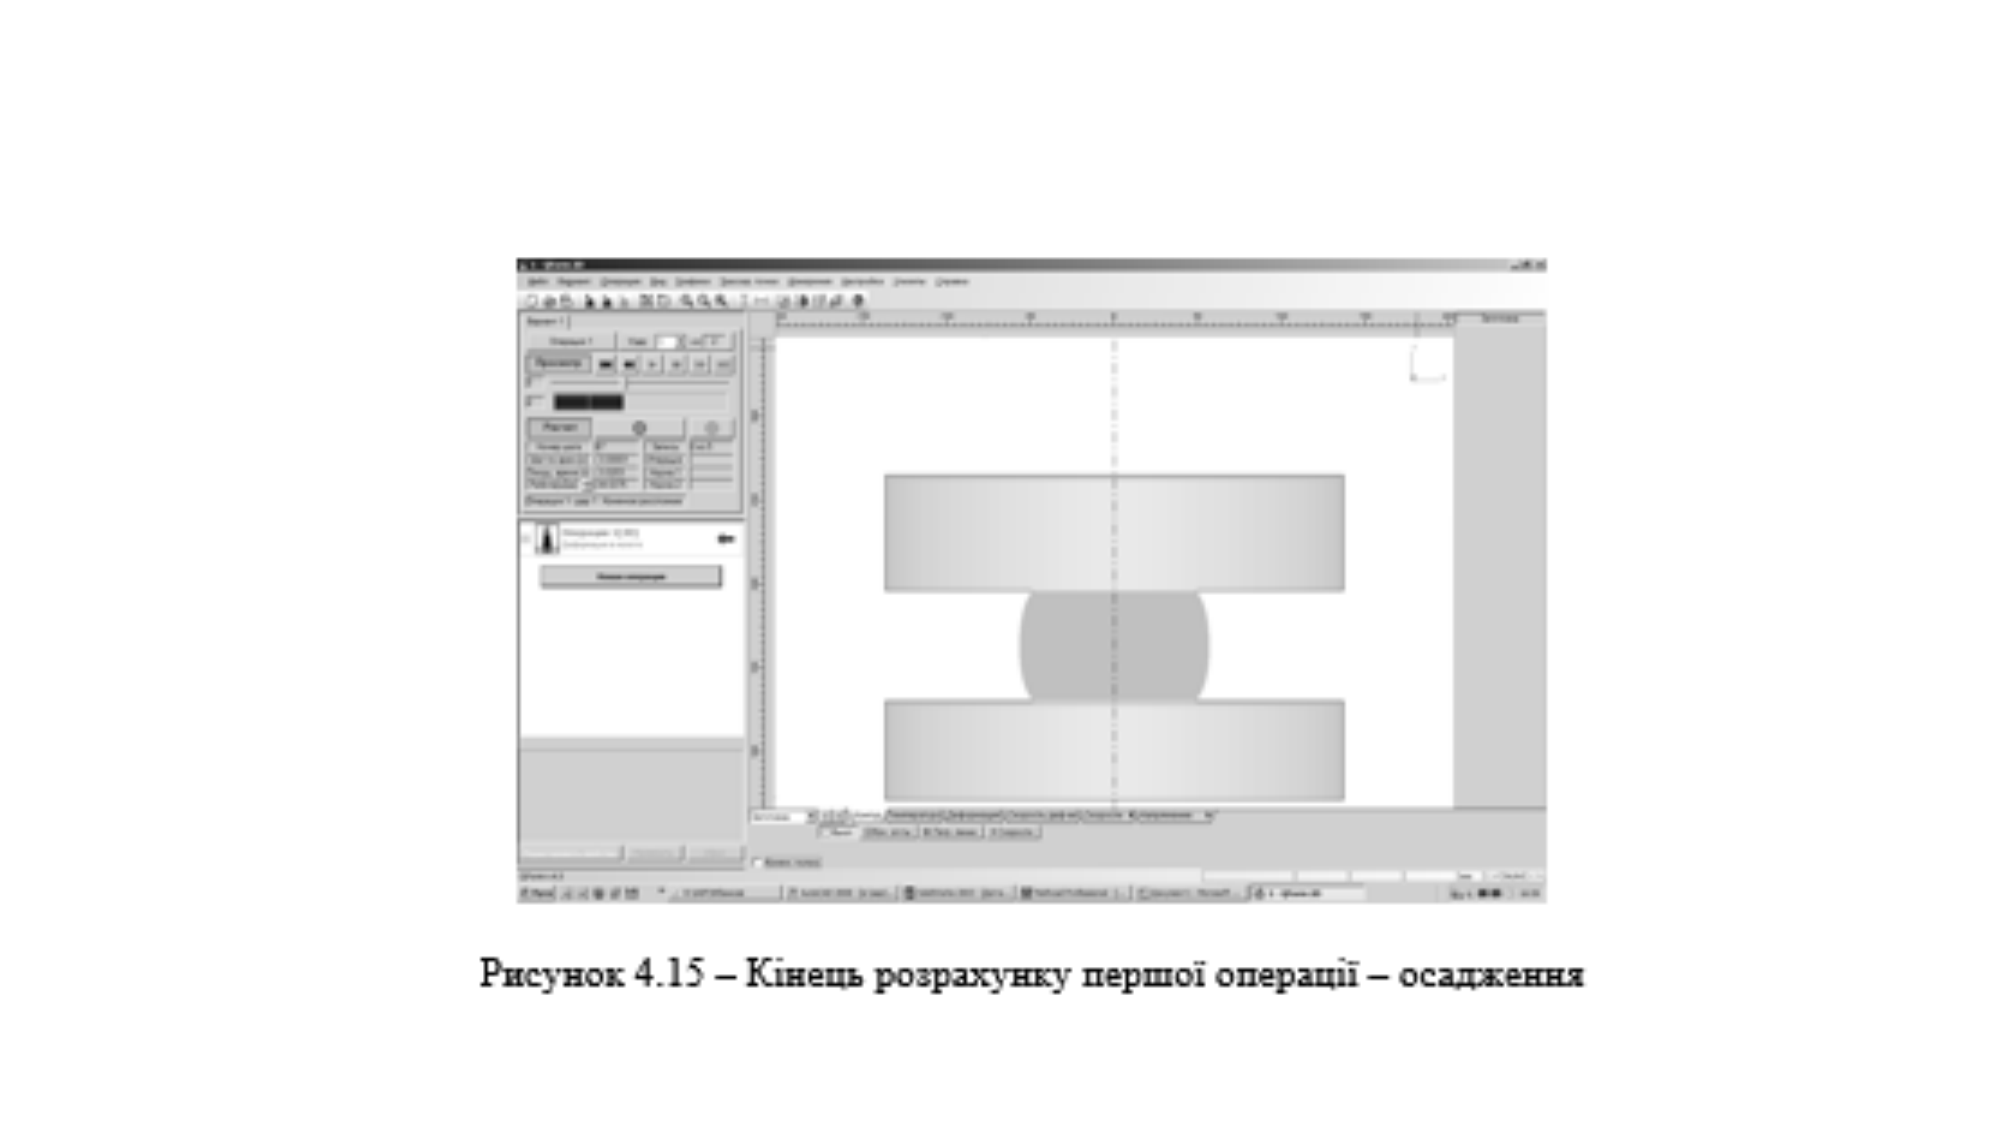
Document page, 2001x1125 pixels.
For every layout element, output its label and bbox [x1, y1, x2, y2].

list [464, 238, 1613, 1013]
